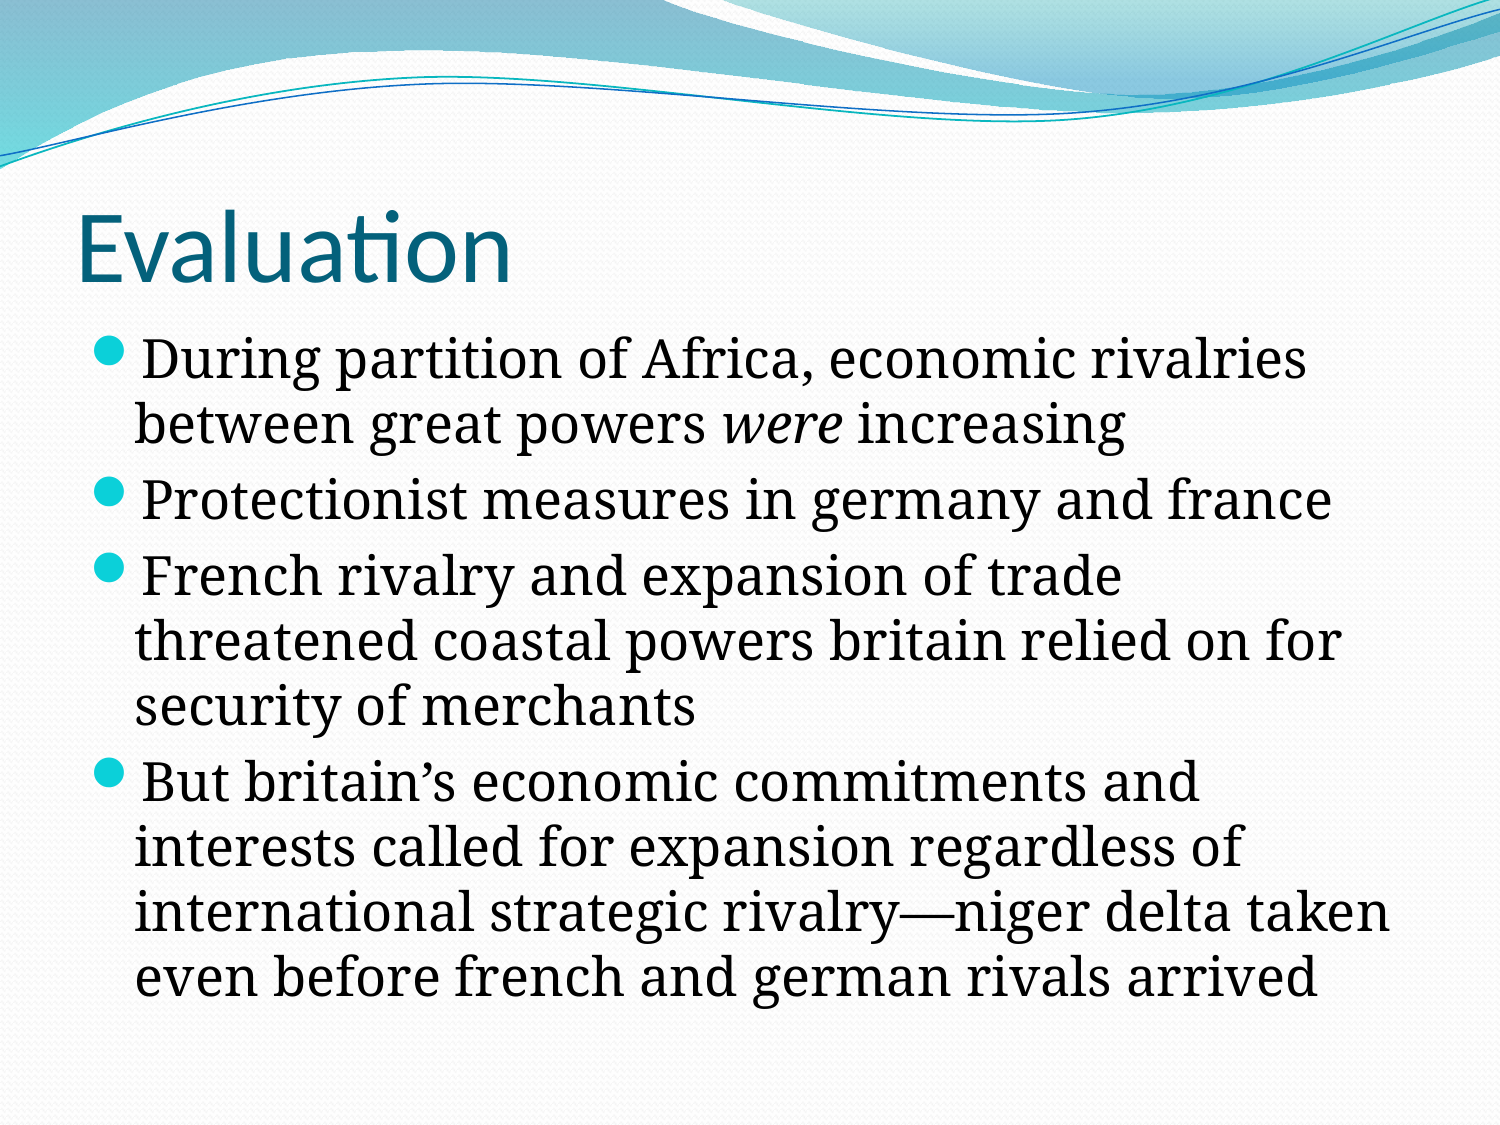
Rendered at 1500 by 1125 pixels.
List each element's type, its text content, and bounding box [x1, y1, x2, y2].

title Evaluation [75, 115, 1425, 303]
list During partition of Africa, economic rivalries between great powers were increasing Protectionist measures in germany and france French rivalry and expansion of trade threatened coastal powers britain relied on for security of merchants But britain’s economic commitments and interests called for expansion regardless of international strategic rivalry—niger delta taken even before french and german rivals arrived [75, 317, 1425, 1038]
